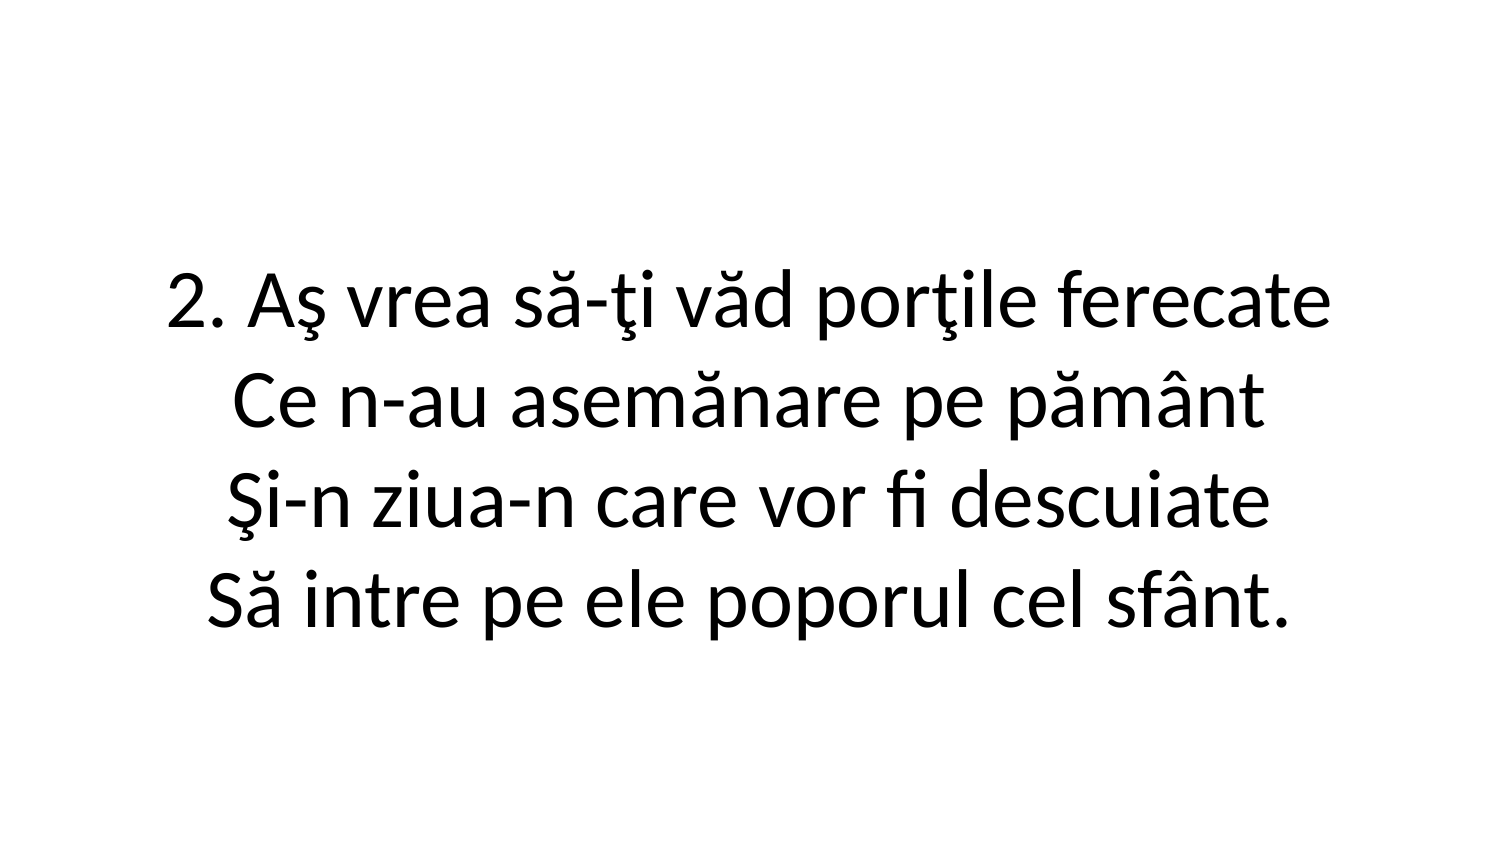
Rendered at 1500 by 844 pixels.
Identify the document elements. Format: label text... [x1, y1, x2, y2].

text_box 2. Aş vrea să-ţi văd porţile ferecate Ce n-au asemănare pe pământ Şi-n ziua-n care vor fi descuiate Să intre pe ele poporul cel sfânt. [150, 192, 1350, 652]
